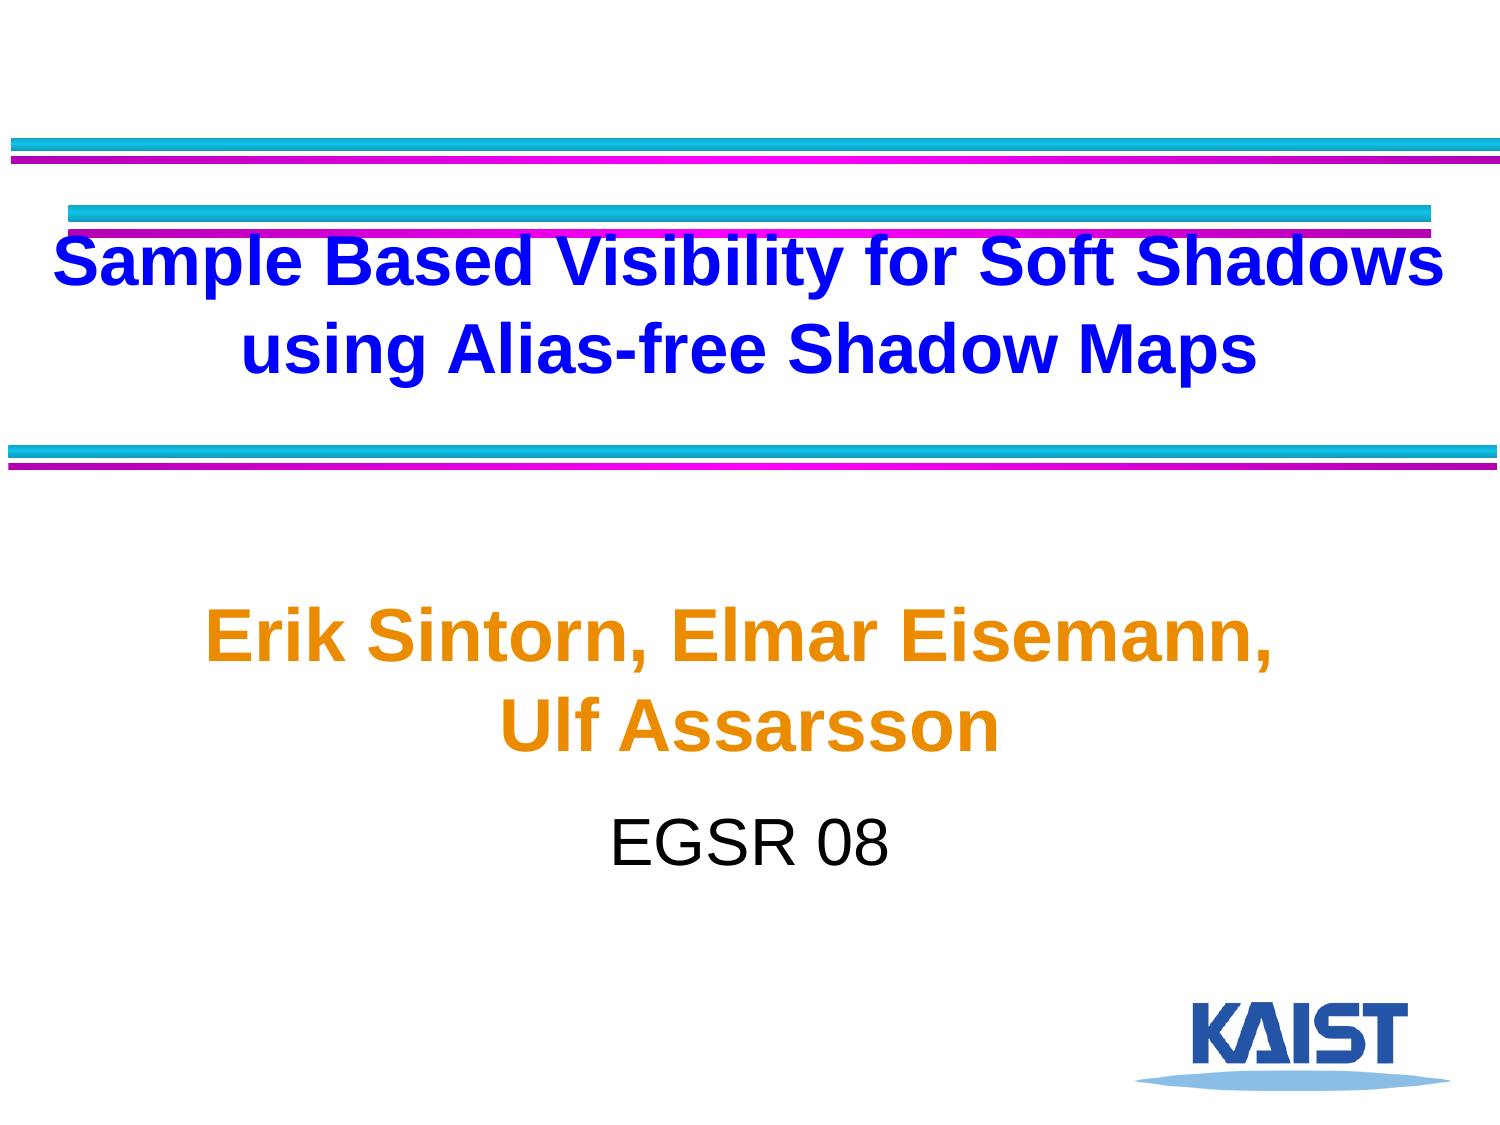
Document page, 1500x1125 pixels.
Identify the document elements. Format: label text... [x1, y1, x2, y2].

text_box Erik Sintorn, Elmar Eisemann, Ulf Assarsson EGSR 08 [81, 578, 1419, 887]
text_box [10, 138, 1500, 164]
text_box Sample Based Visibility for Soft Shadows using Alias-free Shadow Maps [0, 138, 1500, 462]
picture [1134, 1002, 1451, 1091]
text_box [8, 444, 1498, 471]
